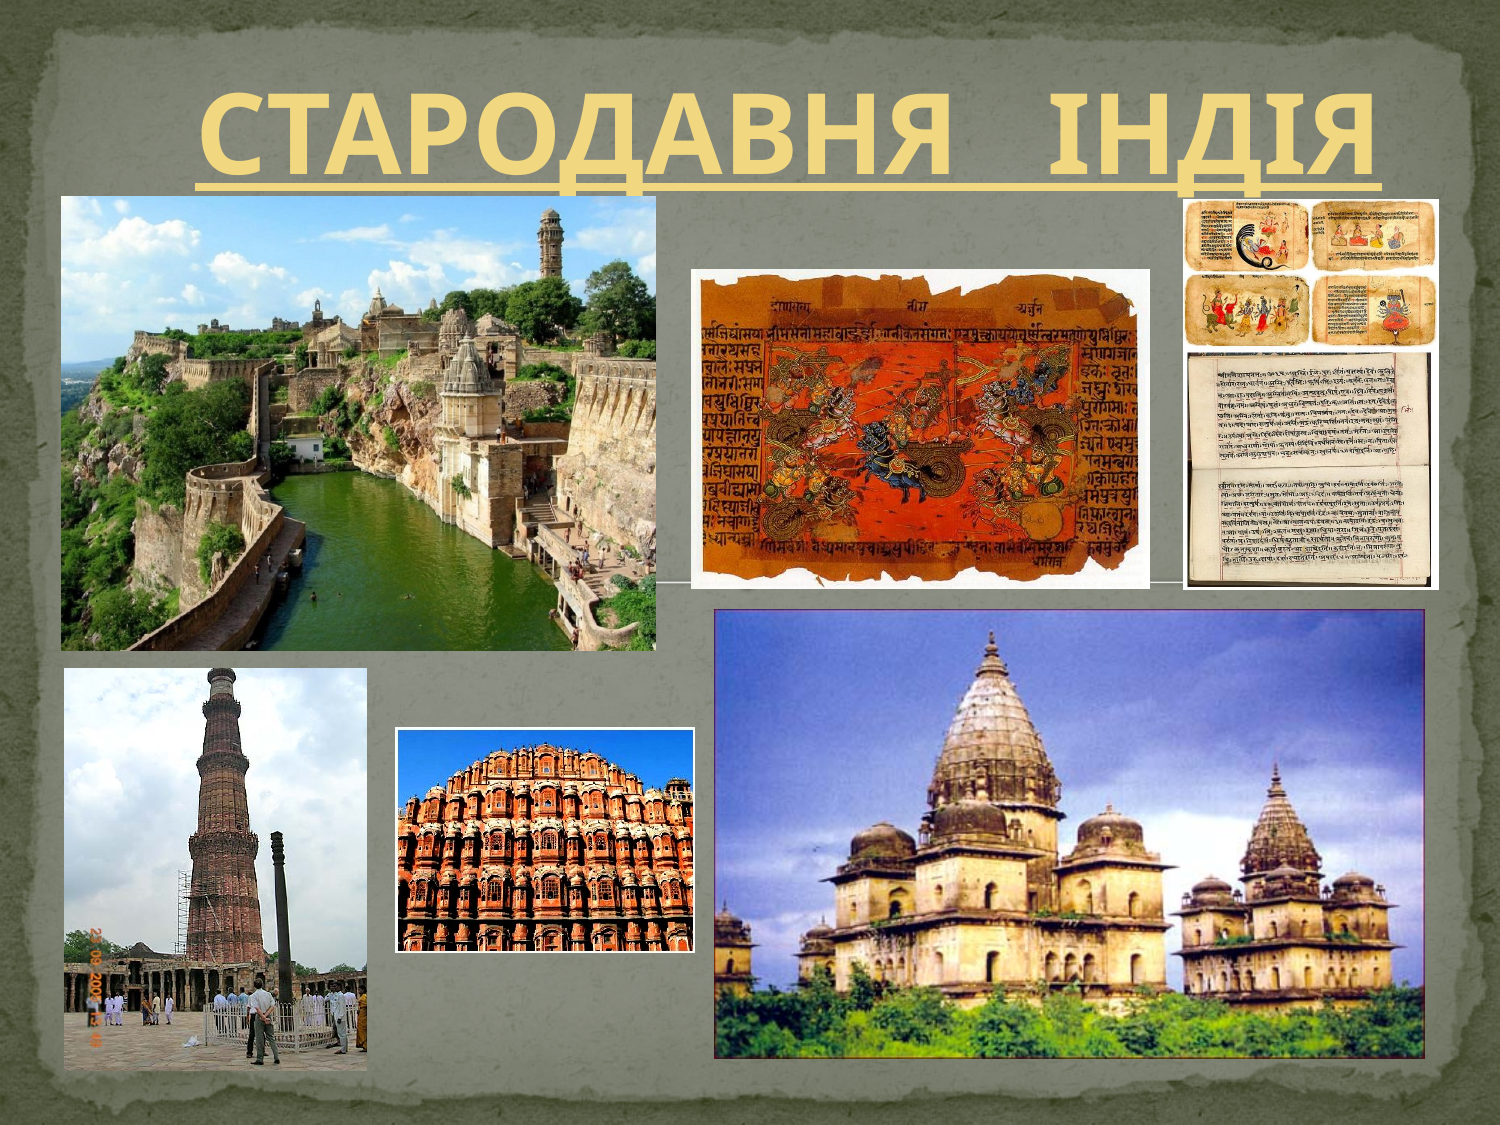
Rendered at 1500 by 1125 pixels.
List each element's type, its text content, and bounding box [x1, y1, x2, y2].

picture [691, 269, 1150, 589]
picture [1183, 199, 1439, 590]
text_box СТАРОДАВНЯ ІНДІЯ [159, 54, 1418, 205]
picture [395, 727, 695, 953]
picture [714, 609, 1425, 1059]
picture [64, 668, 367, 1071]
picture [61, 196, 656, 651]
